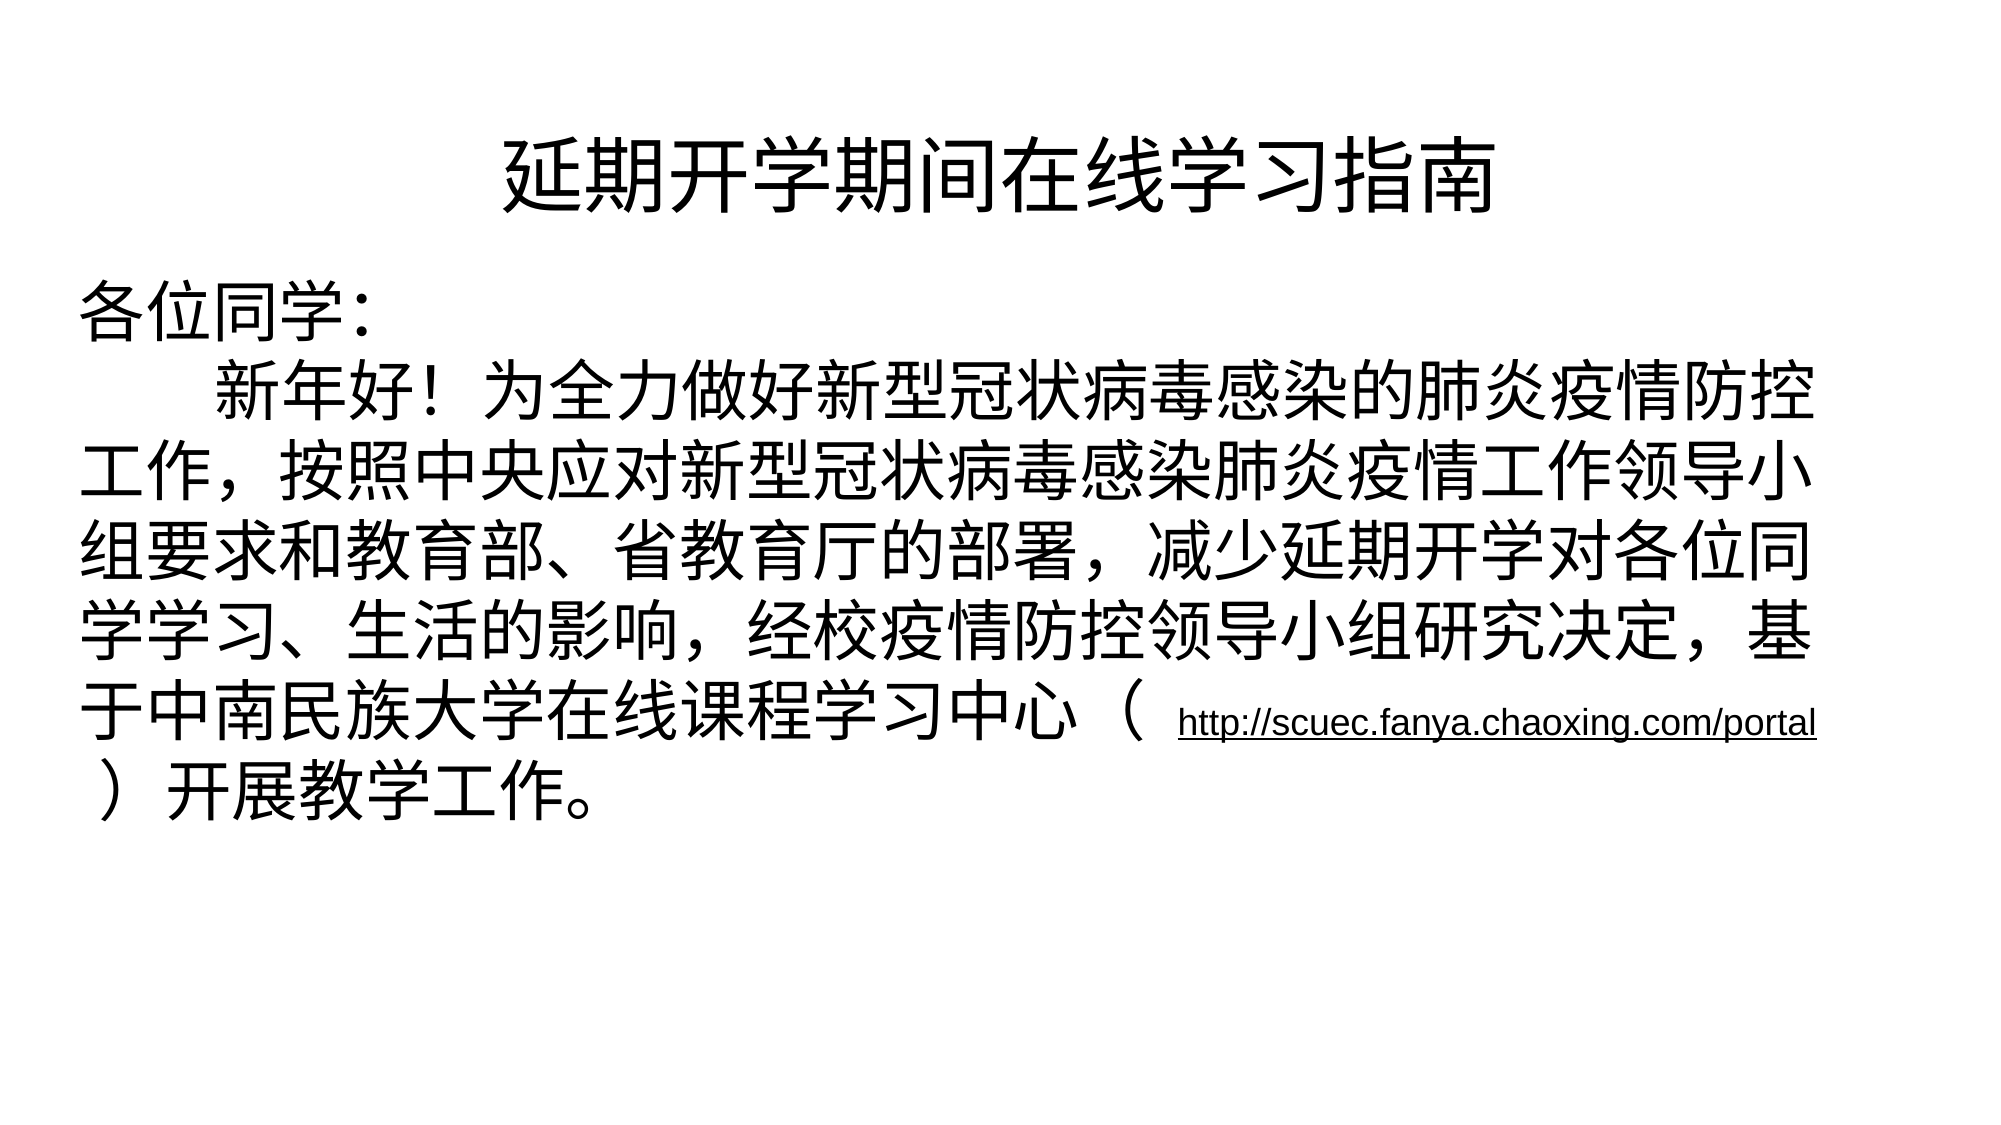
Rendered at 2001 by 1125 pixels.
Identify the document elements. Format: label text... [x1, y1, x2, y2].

text_box 各位同学： 新年好！为全力做好新型冠状病毒感染的肺炎疫情防控工作，按照中央应对新型冠状病毒感染肺炎疫情工作领导小组要求和教育部、省教育厅的部署，减少延期开学对各位同学学习、生活的影响，经校疫情防控领导小组研究决定，基于中南民族大学在线课程学习中心（ http://scuec.fanya.chaoxing.com/portal ）开展教学工作。 [64, 261, 1894, 837]
text_box 延期开学期间在线学习指南 [0, 83, 2000, 232]
